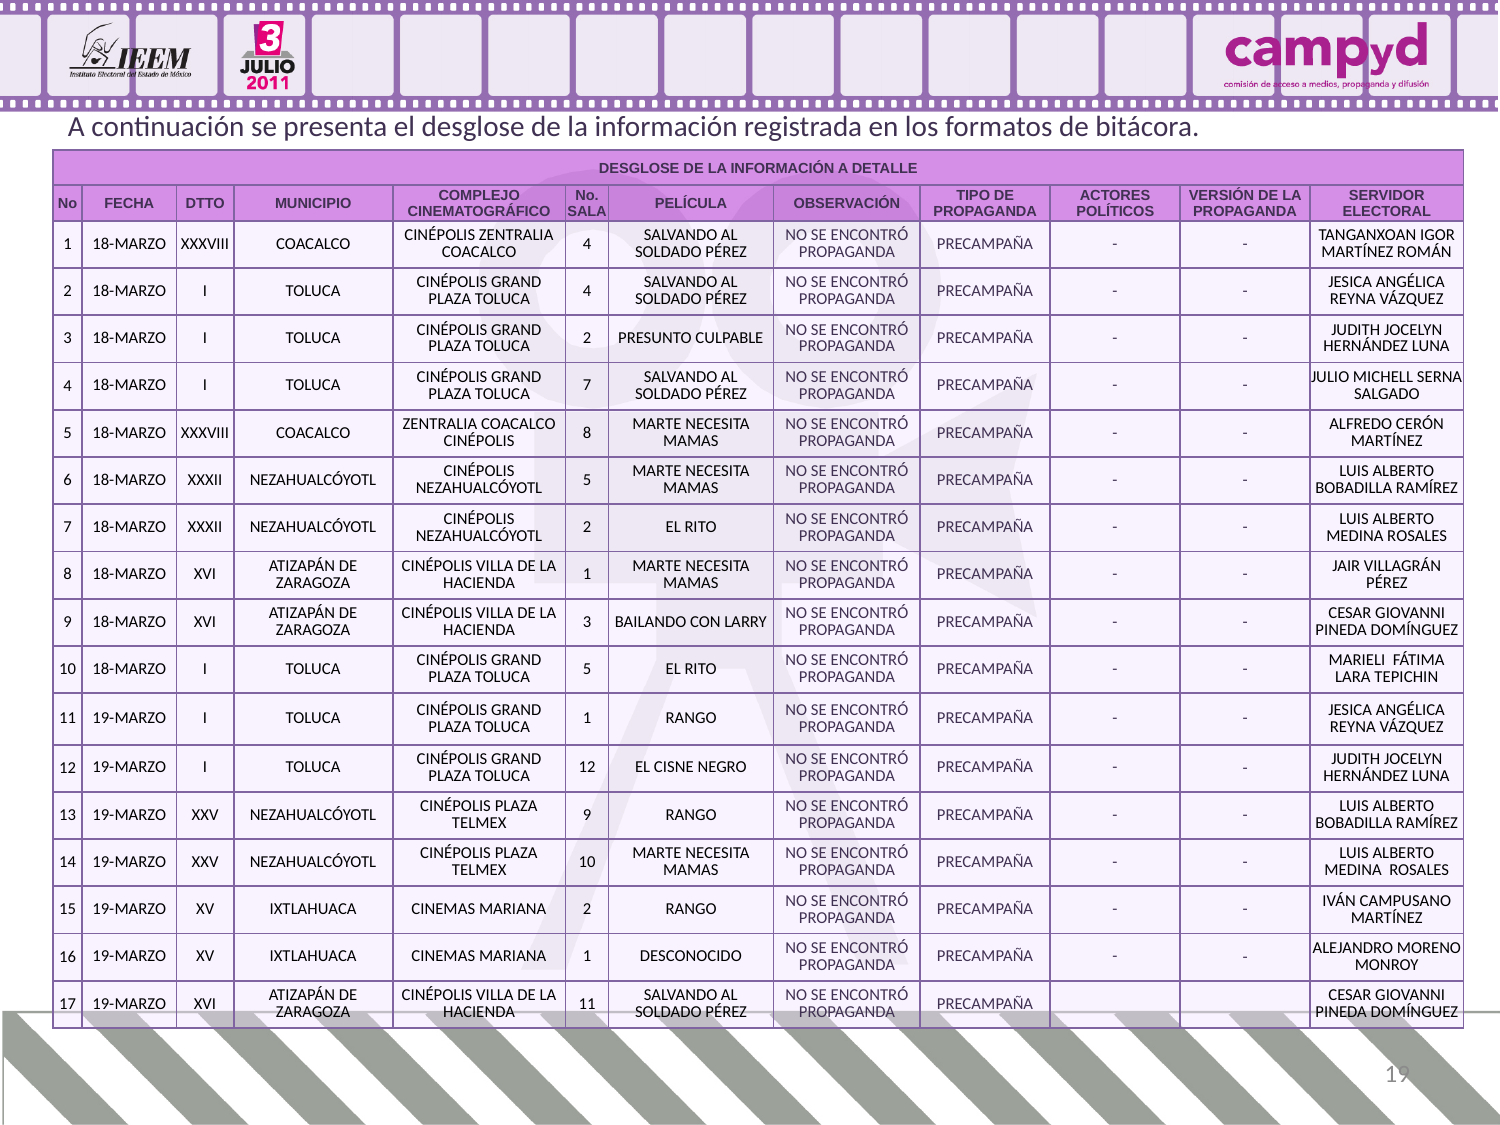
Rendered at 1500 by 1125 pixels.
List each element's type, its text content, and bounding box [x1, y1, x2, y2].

table_cell NO SE ENCONTRÓ PROPAGANDA [774, 982, 919, 1027]
table_cell SERVIDOR ELECTORAL [1311, 186, 1463, 220]
table_cell OBSERVACIÓN [774, 186, 919, 220]
table_cell NO SE ENCONTRÓ PROPAGANDA [774, 411, 919, 456]
table_cell 13 [54, 793, 81, 838]
table_cell NO SE ENCONTRÓ PROPAGANDA [774, 552, 919, 598]
table_cell 6 [54, 458, 81, 503]
table_cell 7 [566, 363, 608, 409]
table_cell 4 [566, 269, 608, 314]
table_cell CINÉPOLIS GRAND PLAZA TOLUCA [394, 746, 565, 791]
table_cell 19-MARZO [83, 982, 176, 1027]
table_cell I [177, 316, 233, 362]
table_cell I [177, 269, 233, 314]
table_cell MUNICIPIO [235, 186, 392, 220]
text_box A continuación se presenta el desglose de la información registrada en los formatos de bitácora. [53, 99, 1478, 150]
table_cell 8 [54, 552, 81, 598]
table_cell NEZAHUALCÓYOTL [235, 840, 392, 885]
table_cell XVI [177, 552, 233, 598]
table_cell - [1181, 363, 1309, 409]
table_cell CINÉPOLIS VILLA DE LA HACIENDA [394, 982, 565, 1027]
table_cell 2 [566, 316, 608, 362]
table_cell 11 [54, 694, 81, 744]
table_cell - [1051, 269, 1179, 314]
table_cell FECHA [83, 186, 176, 220]
table_cell ATIZAPÁN DE ZARAGOZA [235, 552, 392, 598]
table_cell CESAR GIOVANNI PINEDA DOMÍNGUEZ [1311, 600, 1463, 645]
table_cell SALVANDO AL SOLDADO PÉREZ [609, 222, 773, 267]
table_cell - [1051, 600, 1179, 645]
table_cell SALVANDO AL SOLDADO PÉREZ [609, 269, 773, 314]
table_cell NO SE ENCONTRÓ PROPAGANDA [774, 458, 919, 503]
table_cell PRECAMPAÑA [921, 222, 1049, 267]
table_cell RANGO [609, 887, 773, 933]
table_cell DESCONOCIDO [609, 934, 773, 980]
table_cell LUIS ALBERTO BOBADILLA RAMÍREZ [1311, 793, 1463, 838]
table_cell PRECAMPAÑA [921, 316, 1049, 362]
table_cell - [1051, 363, 1179, 409]
table_cell LUIS ALBERTO MEDINA ROSALES [1311, 840, 1463, 885]
table_cell 2 [54, 269, 81, 314]
table_cell PRECAMPAÑA [921, 746, 1049, 791]
table_cell RANGO [609, 694, 773, 744]
table_cell IXTLAHUACA [235, 934, 392, 980]
table_cell TIPO DE PROPAGANDA [921, 186, 1049, 220]
table_cell 4 [566, 222, 608, 267]
table_cell PRECAMPAÑA [921, 887, 1049, 933]
table_cell LUIS ALBERTO MEDINA ROSALES [1311, 505, 1463, 551]
table_cell 10 [566, 840, 608, 885]
table_cell NO SE ENCONTRÓ PROPAGANDA [774, 793, 919, 838]
table_cell PRECAMPAÑA [921, 793, 1049, 838]
table_cell - [1051, 552, 1179, 598]
table_cell NO SE ENCONTRÓ PROPAGANDA [774, 746, 919, 791]
table_cell 3 [54, 316, 81, 362]
table_cell NO SE ENCONTRÓ PROPAGANDA [774, 887, 919, 933]
table_cell JUDITH JOCELYN HERNÁNDEZ LUNA [1311, 316, 1463, 362]
table_header DESGLOSE DE LA INFORMACIÓN A DETALLE [54, 151, 1463, 184]
table_cell XXV [177, 793, 233, 838]
table_cell 18-MARZO [83, 505, 176, 551]
table_cell - [1181, 887, 1309, 933]
table_cell ATIZAPÁN DE ZARAGOZA [235, 600, 392, 645]
table_cell DTTO [177, 186, 233, 220]
table_cell I [177, 647, 233, 692]
slide_number 19 [1074, 1042, 1425, 1103]
table_cell - [1051, 222, 1179, 267]
table_cell 18-MARZO [83, 552, 176, 598]
table_cell - [1181, 222, 1309, 267]
table_cell - [1051, 793, 1179, 838]
table_cell PRECAMPAÑA [921, 694, 1049, 744]
table_cell 18-MARZO [83, 269, 176, 314]
table_cell MARTE NECESITA MAMAS [609, 411, 773, 456]
table_cell - [1181, 840, 1309, 885]
table_cell - [1051, 746, 1179, 791]
table_cell - [1181, 694, 1309, 744]
table_cell NO SE ENCONTRÓ PROPAGANDA [774, 840, 919, 885]
table_cell ACTORES POLÍTICOS [1051, 186, 1179, 220]
table_cell NO SE ENCONTRÓ PROPAGANDA [774, 934, 919, 980]
table_cell MARTE NECESITA MAMAS [609, 552, 773, 598]
table_cell I [177, 363, 233, 409]
table_cell NO SE ENCONTRÓ PROPAGANDA [774, 363, 919, 409]
table_cell I [177, 694, 233, 744]
table_cell XXXVIII [177, 411, 233, 456]
table_cell - [1181, 269, 1309, 314]
table_cell PRECAMPAÑA [921, 934, 1049, 980]
table_cell NO SE ENCONTRÓ PROPAGANDA [774, 600, 919, 645]
table_cell TOLUCA [235, 316, 392, 362]
table_cell 5 [566, 647, 608, 692]
table_cell 18-MARZO [83, 411, 176, 456]
table_cell 19-MARZO [83, 793, 176, 838]
table_cell 18-MARZO [83, 647, 176, 692]
table_cell 5 [54, 411, 81, 456]
table_cell SALVANDO AL SOLDADO PÉREZ [609, 982, 773, 1027]
table_cell 1 [566, 694, 608, 744]
table_cell - [1181, 793, 1309, 838]
table_cell 19-MARZO [83, 840, 176, 885]
table_cell 18-MARZO [83, 316, 176, 362]
table_cell 9 [566, 793, 608, 838]
table_cell NO SE ENCONTRÓ PROPAGANDA [774, 222, 919, 267]
table_cell - [1051, 647, 1179, 692]
table_cell No. SALA [566, 186, 608, 220]
table_cell BAILANDO CON LARRY [609, 600, 773, 645]
table_cell CINÉPOLIS ZENTRALIA COACALCO [394, 222, 565, 267]
table_cell EL RITO [609, 505, 773, 551]
table_cell TOLUCA [235, 647, 392, 692]
table_cell ZENTRALIA COACALCO CINÉPOLIS [394, 411, 565, 456]
table_cell No [54, 186, 81, 220]
table_cell PELÍCULA [609, 186, 773, 220]
table_cell CINÉPOLIS GRAND PLAZA TOLUCA [394, 269, 565, 314]
table_cell COMPLEJO CINEMATOGRÁFICO [394, 186, 565, 220]
table_cell 3 [566, 600, 608, 645]
table_cell XXV [177, 840, 233, 885]
table_cell 17 [54, 982, 81, 1027]
table_cell PRECAMPAÑA [921, 647, 1049, 692]
table_cell - [1051, 887, 1179, 933]
table_cell 2 [566, 505, 608, 551]
table_cell - [1051, 505, 1179, 551]
table_cell NO SE ENCONTRÓ PROPAGANDA [774, 316, 919, 362]
table_cell CINEMAS MARIANA [394, 887, 565, 933]
table_cell 18-MARZO [83, 458, 176, 503]
table_cell IXTLAHUACA [235, 887, 392, 933]
table_cell XVI [177, 600, 233, 645]
table_cell 9 [54, 600, 81, 645]
table_cell SALVANDO AL SOLDADO PÉREZ [609, 363, 773, 409]
table_cell CINÉPOLIS GRAND PLAZA TOLUCA [394, 363, 565, 409]
table_cell XXXVIII [177, 222, 233, 267]
table_cell CINÉPOLIS PLAZA TELMEX [394, 840, 565, 885]
table_cell - [1181, 458, 1309, 503]
table_cell VERSIÓN DE LA PROPAGANDA [1181, 186, 1309, 220]
table_cell JESICA ANGÉLICA REYNA VÁZQUEZ [1311, 269, 1463, 314]
table_cell 19-MARZO [83, 694, 176, 744]
table_cell 12 [54, 746, 81, 791]
table_cell PRECAMPAÑA [921, 840, 1049, 885]
picture [0, 0, 1500, 1125]
table_cell CINÉPOLIS NEZAHUALCÓYOTL [394, 458, 565, 503]
table_cell 18-MARZO [83, 600, 176, 645]
table_cell IVÁN CAMPUSANO MARTÍNEZ [1311, 887, 1463, 933]
table_cell - [1051, 934, 1179, 980]
table_cell - [1181, 647, 1309, 692]
table_cell 5 [566, 458, 608, 503]
table_cell [1181, 982, 1309, 1027]
table_cell PRECAMPAÑA [921, 458, 1049, 503]
table_cell 12 [566, 746, 608, 791]
table_cell NO SE ENCONTRÓ PROPAGANDA [774, 269, 919, 314]
table_cell 14 [54, 840, 81, 885]
table_cell NO SE ENCONTRÓ PROPAGANDA [774, 694, 919, 744]
table_cell PRECAMPAÑA [921, 363, 1049, 409]
table_cell CINÉPOLIS VILLA DE LA HACIENDA [394, 552, 565, 598]
table_cell - [1181, 552, 1309, 598]
table_cell - [1051, 840, 1179, 885]
table_cell 7 [54, 505, 81, 551]
table_cell PRESUNTO CULPABLE [609, 316, 773, 362]
table_cell JUDITH JOCELYN HERNÁNDEZ LUNA [1311, 746, 1463, 791]
table_cell CINÉPOLIS NEZAHUALCÓYOTL [394, 505, 565, 551]
table_cell RANGO [609, 793, 773, 838]
table_cell 2 [566, 887, 608, 933]
table_cell 19-MARZO [83, 746, 176, 791]
table_cell CINÉPOLIS PLAZA TELMEX [394, 793, 565, 838]
table_cell NEZAHUALCÓYOTL [235, 505, 392, 551]
table_cell EL RITO [609, 647, 773, 692]
table_cell CESAR GIOVANNI PINEDA DOMÍNGUEZ [1311, 982, 1463, 1027]
table_cell PRECAMPAÑA [921, 552, 1049, 598]
table_cell EL CISNE NEGRO [609, 746, 773, 791]
table_cell JAIR VILLAGRÁN PÉREZ [1311, 552, 1463, 598]
table_cell 11 [566, 982, 608, 1027]
table_cell MARTE NECESITA MAMAS [609, 458, 773, 503]
table_cell PRECAMPAÑA [921, 505, 1049, 551]
table_cell CINÉPOLIS GRAND PLAZA TOLUCA [394, 316, 565, 362]
table_cell - [1181, 316, 1309, 362]
table_cell ALFREDO CERÓN MARTÍNEZ [1311, 411, 1463, 456]
table_cell - [1051, 458, 1179, 503]
table_cell 10 [54, 647, 81, 692]
table_cell 19-MARZO [83, 887, 176, 933]
table_cell ATIZAPÁN DE ZARAGOZA [235, 982, 392, 1027]
table_cell CINÉPOLIS VILLA DE LA HACIENDA [394, 600, 565, 645]
table_cell XXXII [177, 505, 233, 551]
table_cell - [1051, 694, 1179, 744]
table_cell 15 [54, 887, 81, 933]
table_cell 1 [566, 934, 608, 980]
table_cell NO SE ENCONTRÓ PROPAGANDA [774, 647, 919, 692]
table_cell TOLUCA [235, 269, 392, 314]
table_cell I [177, 746, 233, 791]
table_cell [1051, 982, 1179, 1027]
table_cell TOLUCA [235, 694, 392, 744]
table_cell ALEJANDRO MORENO MONROY [1311, 934, 1463, 980]
table_cell XVI [177, 982, 233, 1027]
table_cell JULIO MICHELL SERNA SALGADO [1311, 363, 1463, 409]
table_cell 1 [566, 552, 608, 598]
table_cell TANGANXOAN IGOR MARTÍNEZ ROMÁN [1311, 222, 1463, 267]
table_cell 18-MARZO [83, 222, 176, 267]
table_cell - [1181, 746, 1309, 791]
table_cell XXXII [177, 458, 233, 503]
table_cell LUIS ALBERTO BOBADILLA RAMÍREZ [1311, 458, 1463, 503]
table_cell - [1181, 411, 1309, 456]
table_cell 19-MARZO [83, 934, 176, 980]
table_cell - [1181, 505, 1309, 551]
table_cell COACALCO [235, 222, 392, 267]
table_cell - [1051, 411, 1179, 456]
table_cell 18-MARZO [83, 363, 176, 409]
table_cell TOLUCA [235, 746, 392, 791]
table_cell 4 [54, 363, 81, 409]
table_cell 1 [54, 222, 81, 267]
table_cell JESICA ANGÉLICA REYNA VÁZQUEZ [1311, 694, 1463, 744]
table_cell CINÉPOLIS GRAND PLAZA TOLUCA [394, 647, 565, 692]
table_cell XV [177, 934, 233, 980]
table_cell - [1181, 600, 1309, 645]
table_cell NEZAHUALCÓYOTL [235, 458, 392, 503]
table_cell COACALCO [235, 411, 392, 456]
table_cell NEZAHUALCÓYOTL [235, 793, 392, 838]
table_cell - [1051, 316, 1179, 362]
table_cell PRECAMPAÑA [921, 269, 1049, 314]
table_cell CINÉPOLIS GRAND PLAZA TOLUCA [394, 694, 565, 744]
table_cell 8 [566, 411, 608, 456]
table_cell - [1181, 934, 1309, 980]
table_cell TOLUCA [235, 363, 392, 409]
table_cell NO SE ENCONTRÓ PROPAGANDA [774, 505, 919, 551]
table_cell PRECAMPAÑA [921, 411, 1049, 456]
table_cell CINEMAS MARIANA [394, 934, 565, 980]
table_cell MARIELI FÁTIMA LARA TEPICHIN [1311, 647, 1463, 692]
table_cell PRECAMPAÑA [921, 600, 1049, 645]
table_cell MARTE NECESITA MAMAS [609, 840, 773, 885]
table_cell 16 [54, 934, 81, 980]
table_cell PRECAMPAÑA [921, 982, 1049, 1027]
table_cell XV [177, 887, 233, 933]
